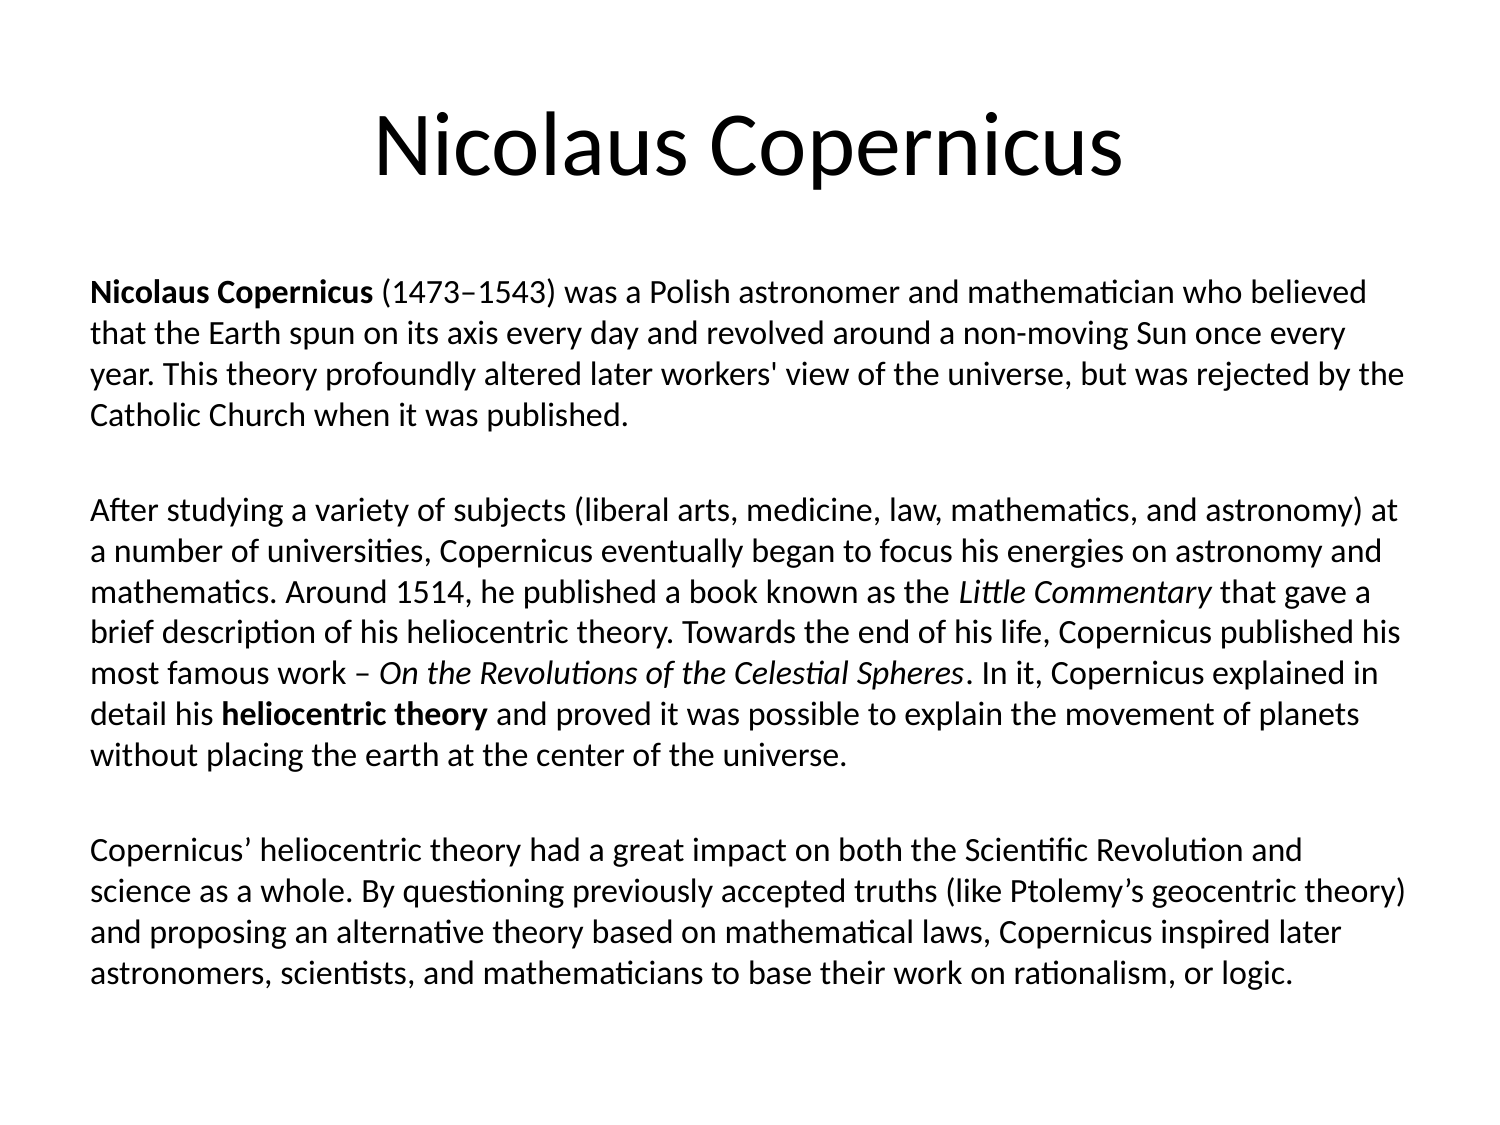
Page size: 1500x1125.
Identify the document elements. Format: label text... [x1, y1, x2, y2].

list Nicolaus Copernicus (1473–1543) was a Polish astronomer and mathematician who believed that the Earth spun on its axis every day and revolved around a non-moving Sun once every year. This theory profoundly altered later workers' view of the universe, but was rejected by the Catholic Church when it was published. After studying a variety of subjects (liberal arts, medicine, law, mathematics, and astronomy) at a number of universities, Copernicus eventually began to focus his energies on astronomy and mathematics. Around 1514, he published a book known as the Little Commentary that gave a brief description of his heliocentric theory. Towards the end of his life, Copernicus published his most famous work – On the Revolutions of the Celestial Spheres. In it, Copernicus explained in detail his heliocentric theory and proved it was possible to explain the movement of planets without placing the earth at the center of the universe. Copernicus’ heliocentric theory had a great impact on both the Scientific Revolution and science as a whole. By questioning previously accepted truths (like Ptolemy’s geocentric theory) and proposing an alternative theory based on mathematical laws, Copernicus inspired later astronomers, scientists, and mathematicians to base their work on rationalism, or logic. [75, 262, 1425, 1005]
title Nicolaus Copernicus [75, 45, 1425, 233]
